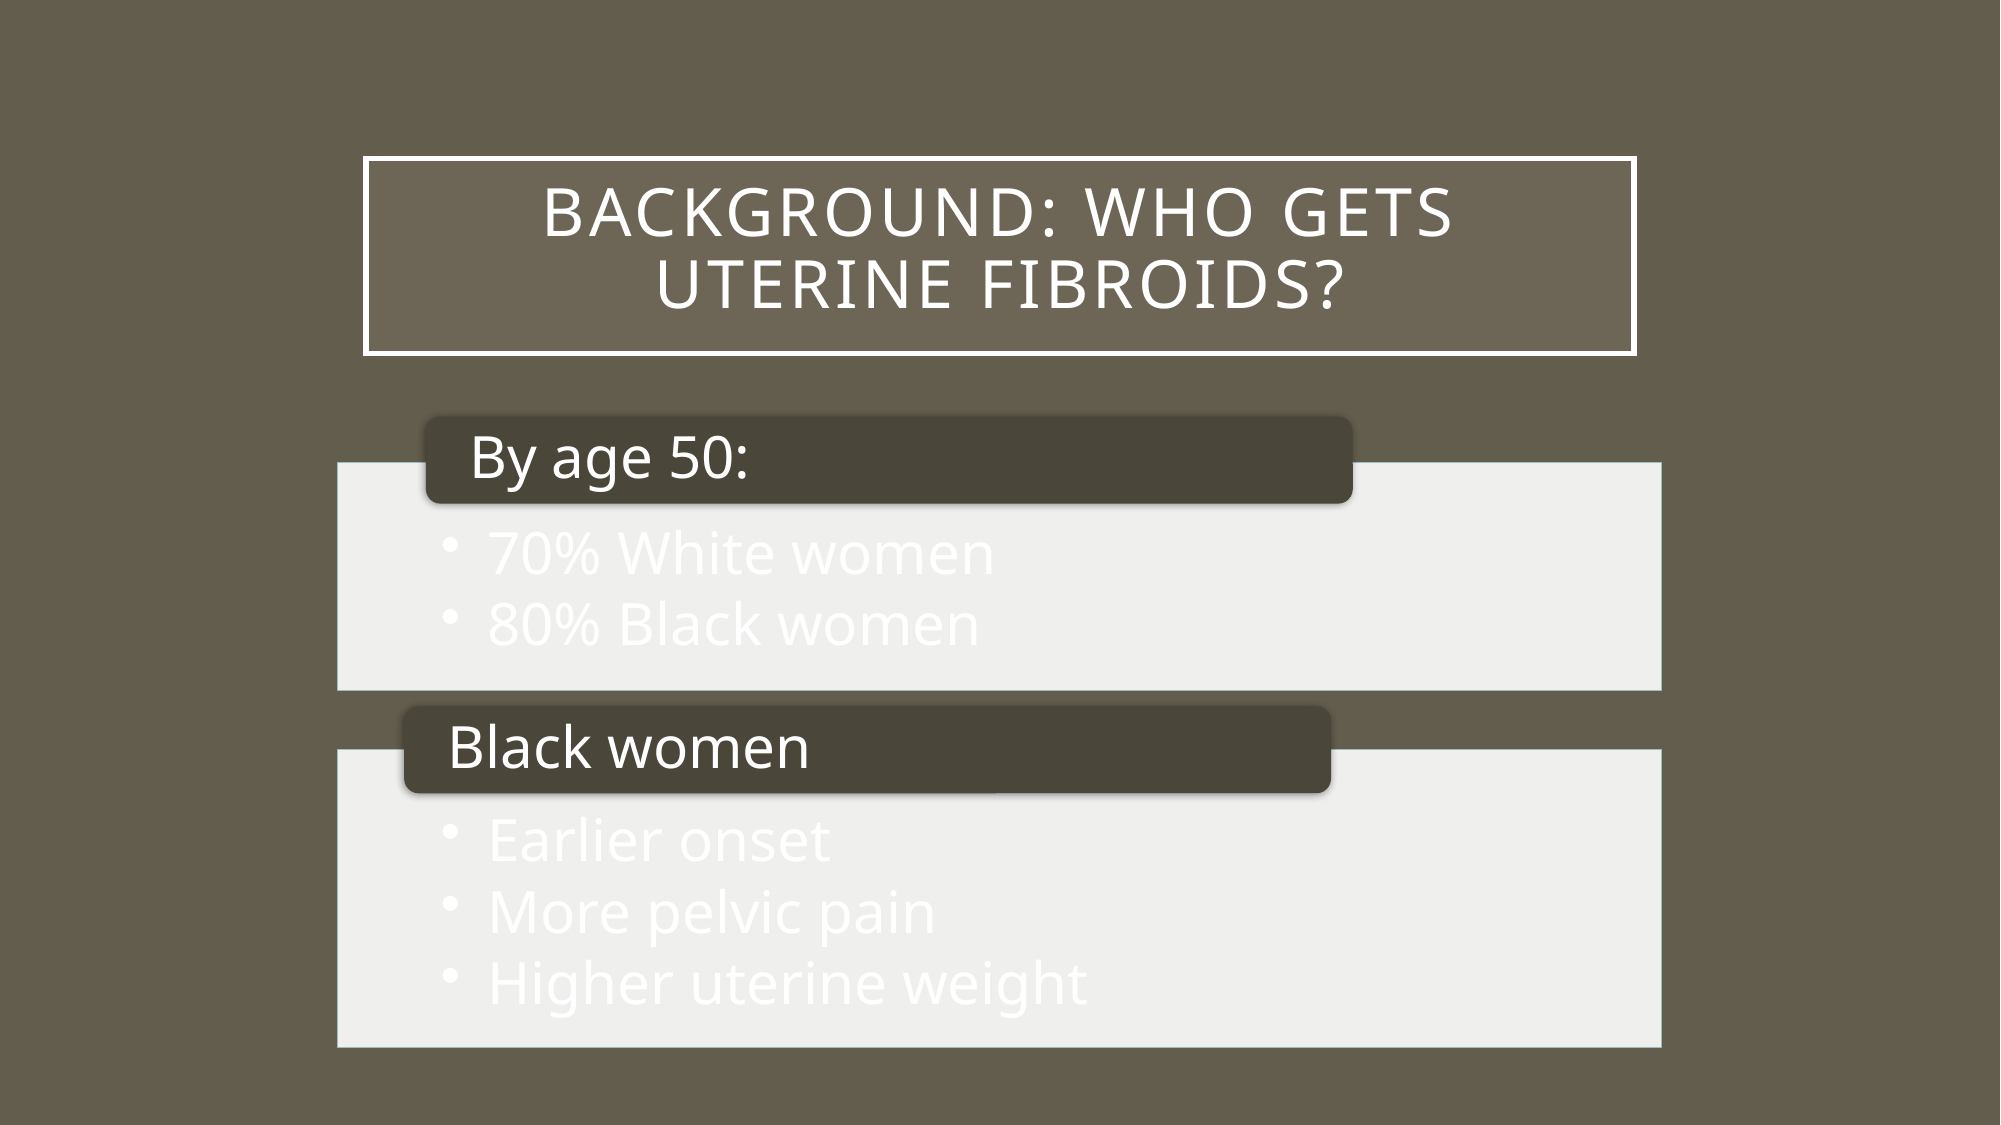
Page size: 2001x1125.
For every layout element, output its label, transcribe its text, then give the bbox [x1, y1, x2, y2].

title Background: Who Gets Uterine Fibroids? [363, 156, 1637, 356]
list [337, 416, 1662, 1050]
